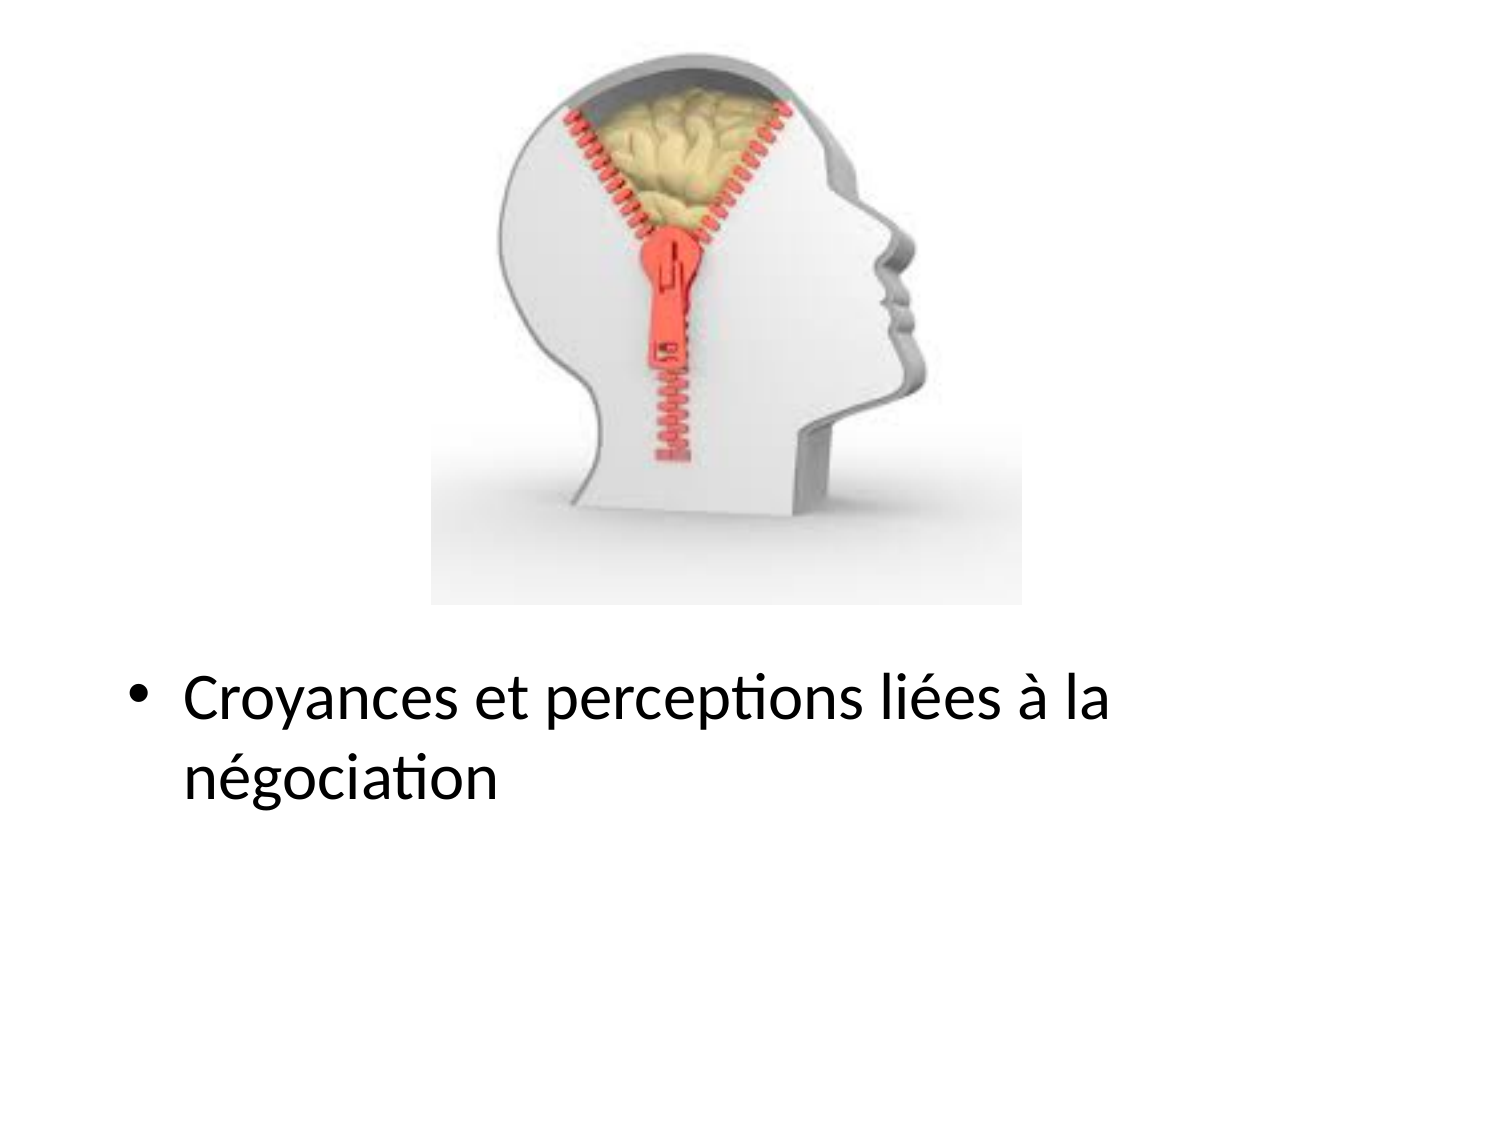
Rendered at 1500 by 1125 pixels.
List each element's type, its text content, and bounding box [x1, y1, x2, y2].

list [430, 0, 1022, 605]
list Croyances et perceptions liées à la négociation [112, 645, 1329, 905]
